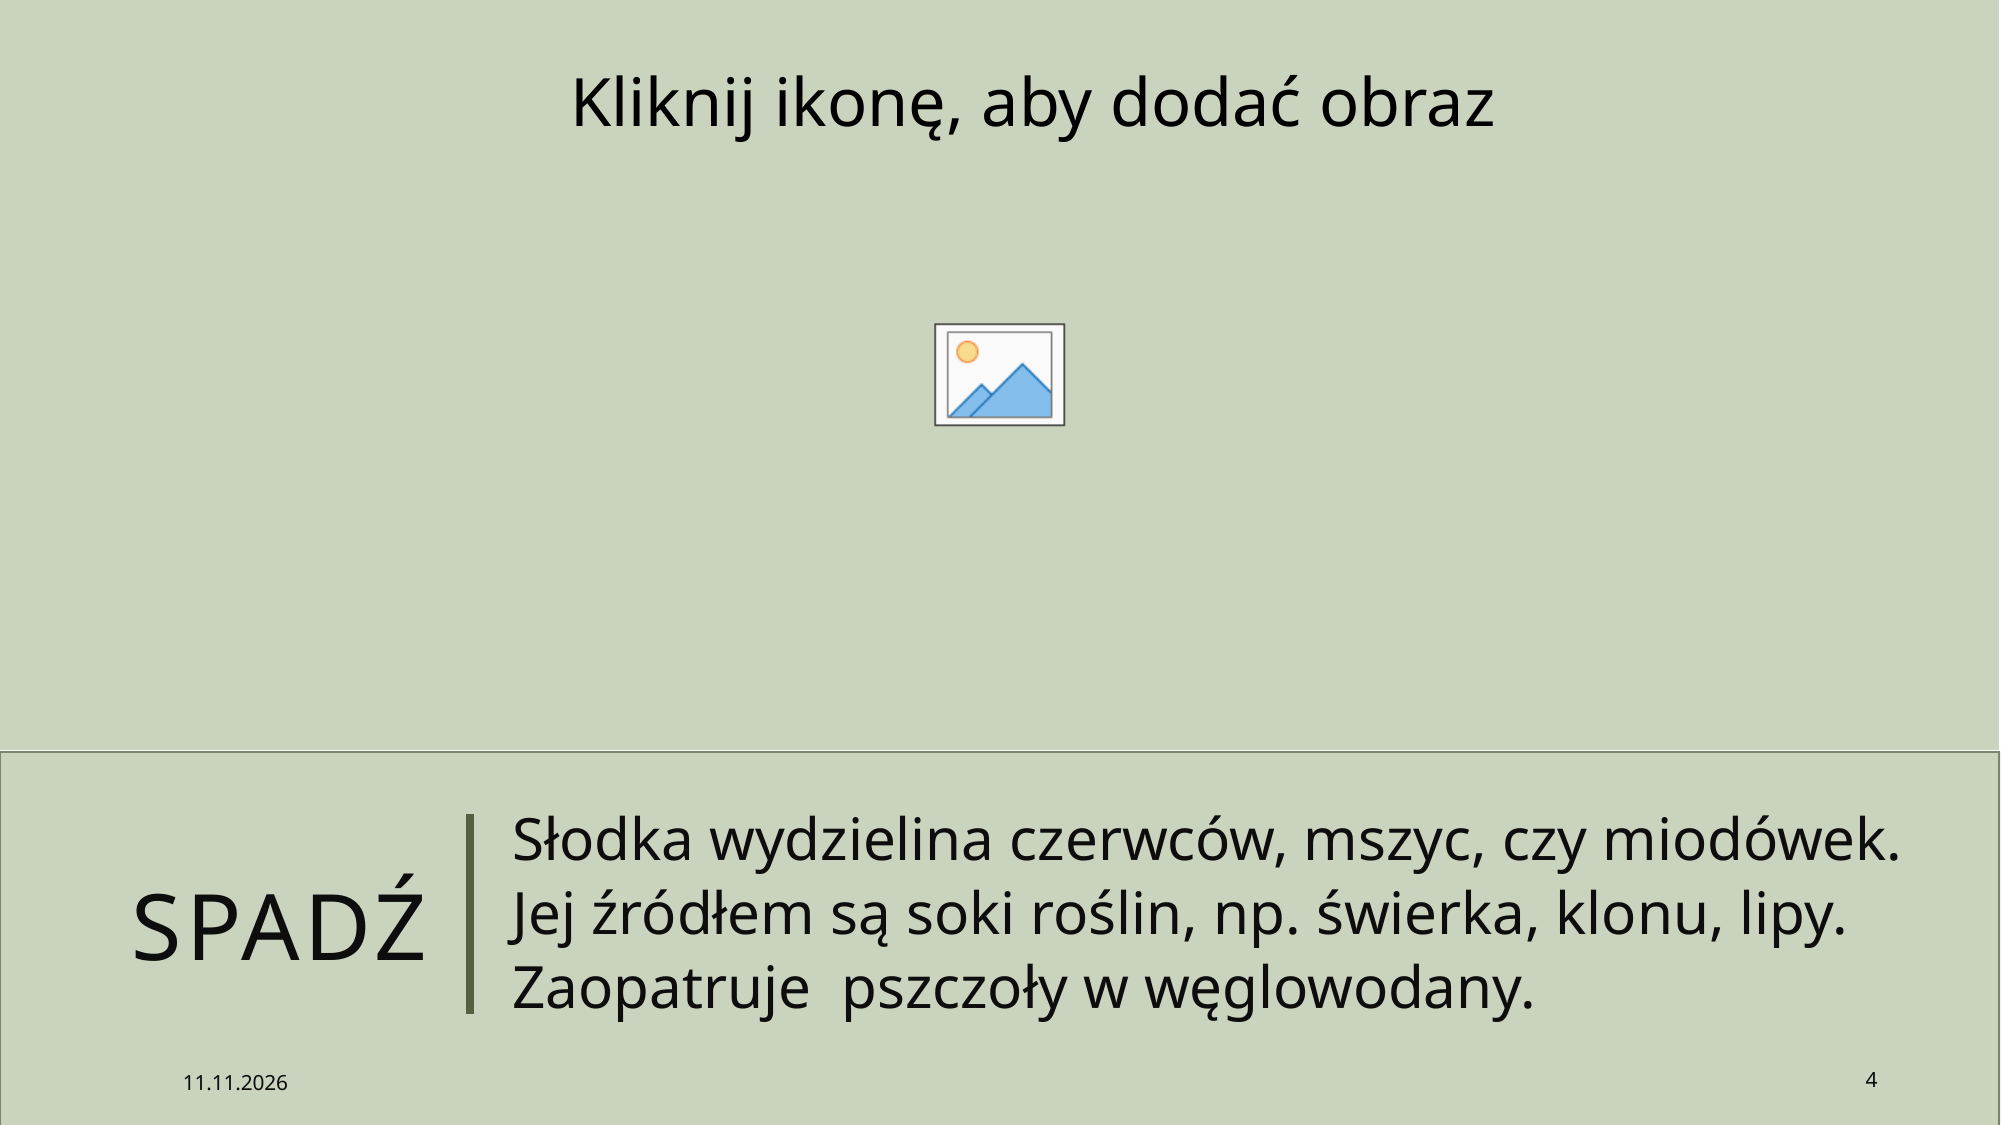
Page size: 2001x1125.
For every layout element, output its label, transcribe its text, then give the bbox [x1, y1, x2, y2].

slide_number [168, 1061, 443, 1107]
list Słodka wydzielina czerwców, mszyc, czy miodówek. Jej źródłem są soki roślin, np. świerka, klonu, lipy. Zaopatruje pszczoły w węglowodany. [497, 768, 1983, 1054]
slide_number 4 [1850, 1055, 1983, 1107]
picture [0, 0, 2000, 751]
title Spadź [17, 813, 443, 1054]
